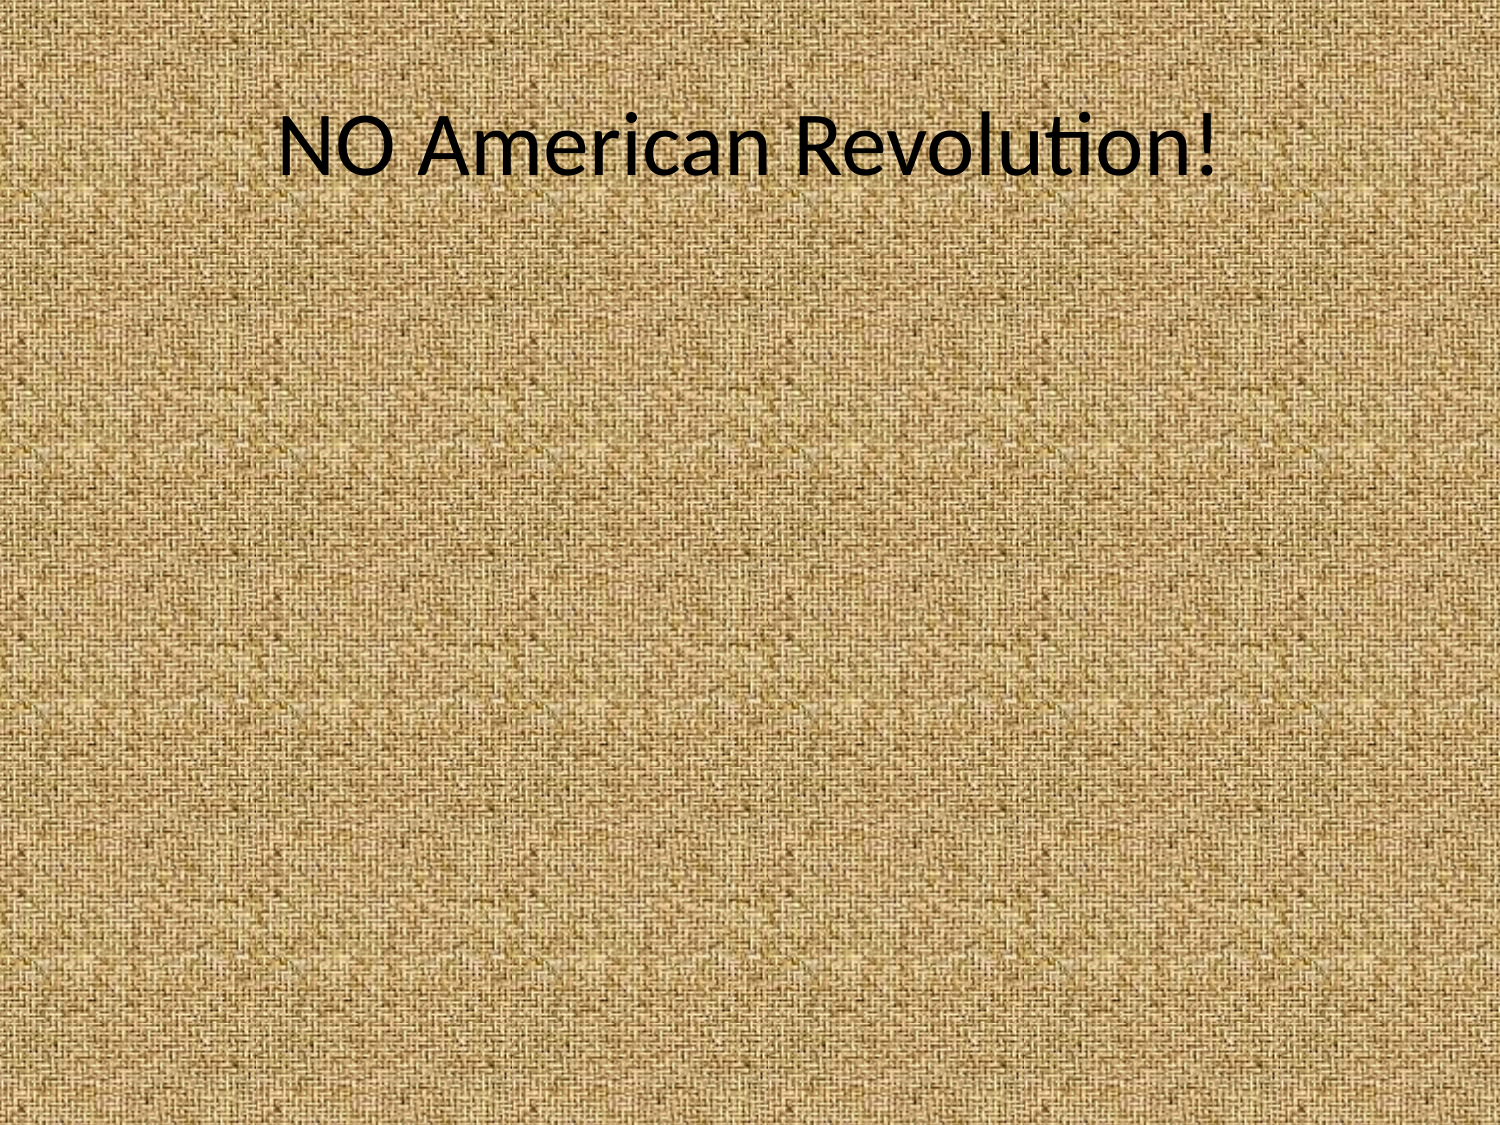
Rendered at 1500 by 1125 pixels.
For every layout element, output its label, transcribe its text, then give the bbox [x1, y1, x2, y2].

title NO American Revolution! [75, 45, 1425, 233]
picture [0, 0, 1500, 1125]
